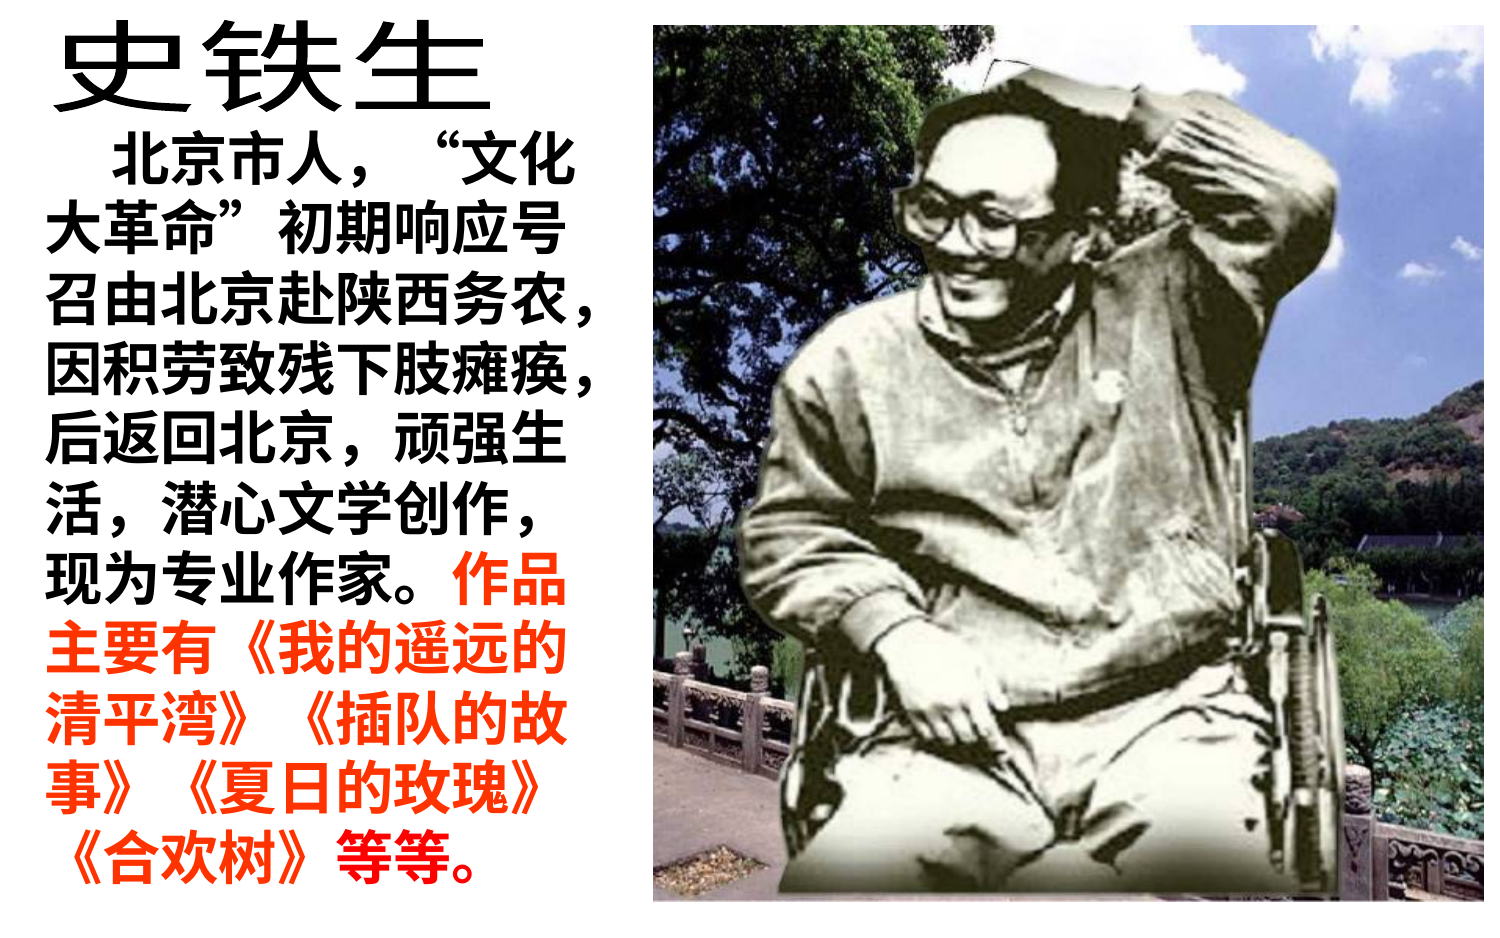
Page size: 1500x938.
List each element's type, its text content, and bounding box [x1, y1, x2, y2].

text_box 北京市人，“文化大革命”初期响应号召由北京赴陕西务农，因积劳致残下肢瘫痪，后返回北京，顽强生活，潜心文学创作，现为专业作家。作品主要有《我的遥远的清平湾》《插队的故事》《夏日的玫瑰》《合欢树》等等。 [29, 114, 620, 899]
picture [653, 25, 1484, 902]
